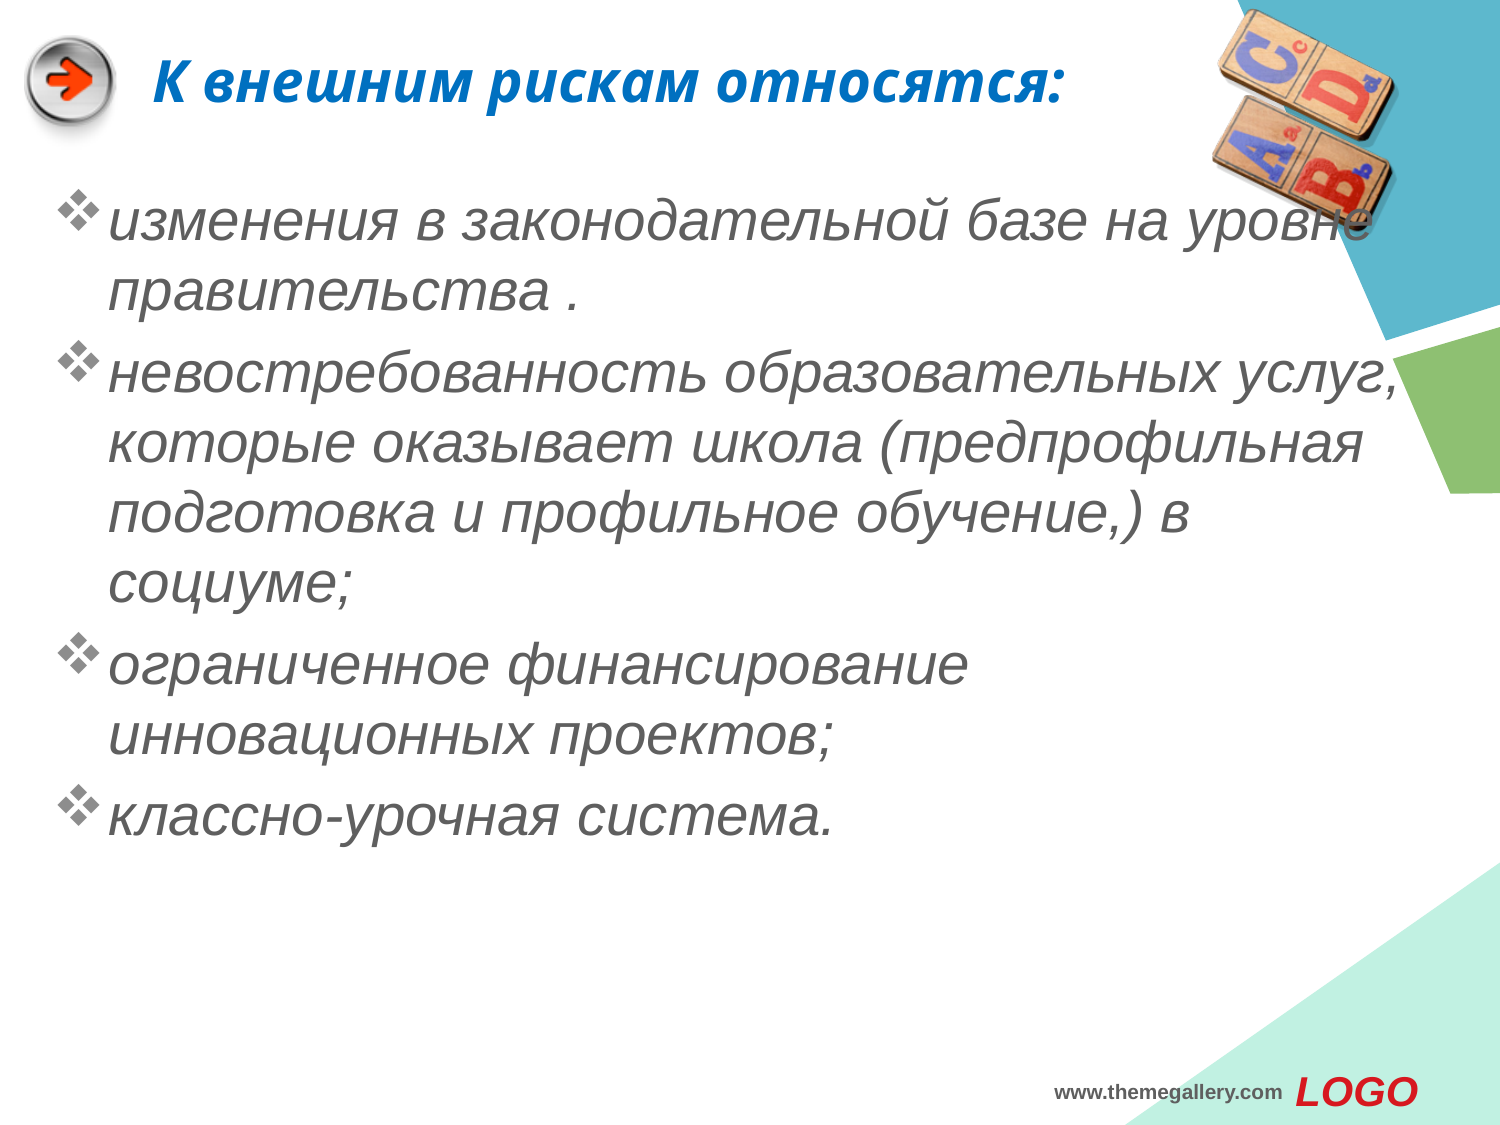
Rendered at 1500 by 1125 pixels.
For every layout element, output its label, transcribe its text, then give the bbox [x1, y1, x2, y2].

picture [1212, 8, 1399, 174]
list изменения в законодательной базе на уровне правительства . невостребованность образовательных услуг, которые оказывает школа (предпрофильная подготовка и профильное обучение,) в социуме; ограниченное финансирование инновационных проектов; классно-урочная система. [37, 174, 1425, 1050]
title К внешним рискам относятся: [137, 32, 1163, 125]
footer www.themegallery.com [947, 1071, 1298, 1112]
picture [24, 35, 118, 150]
